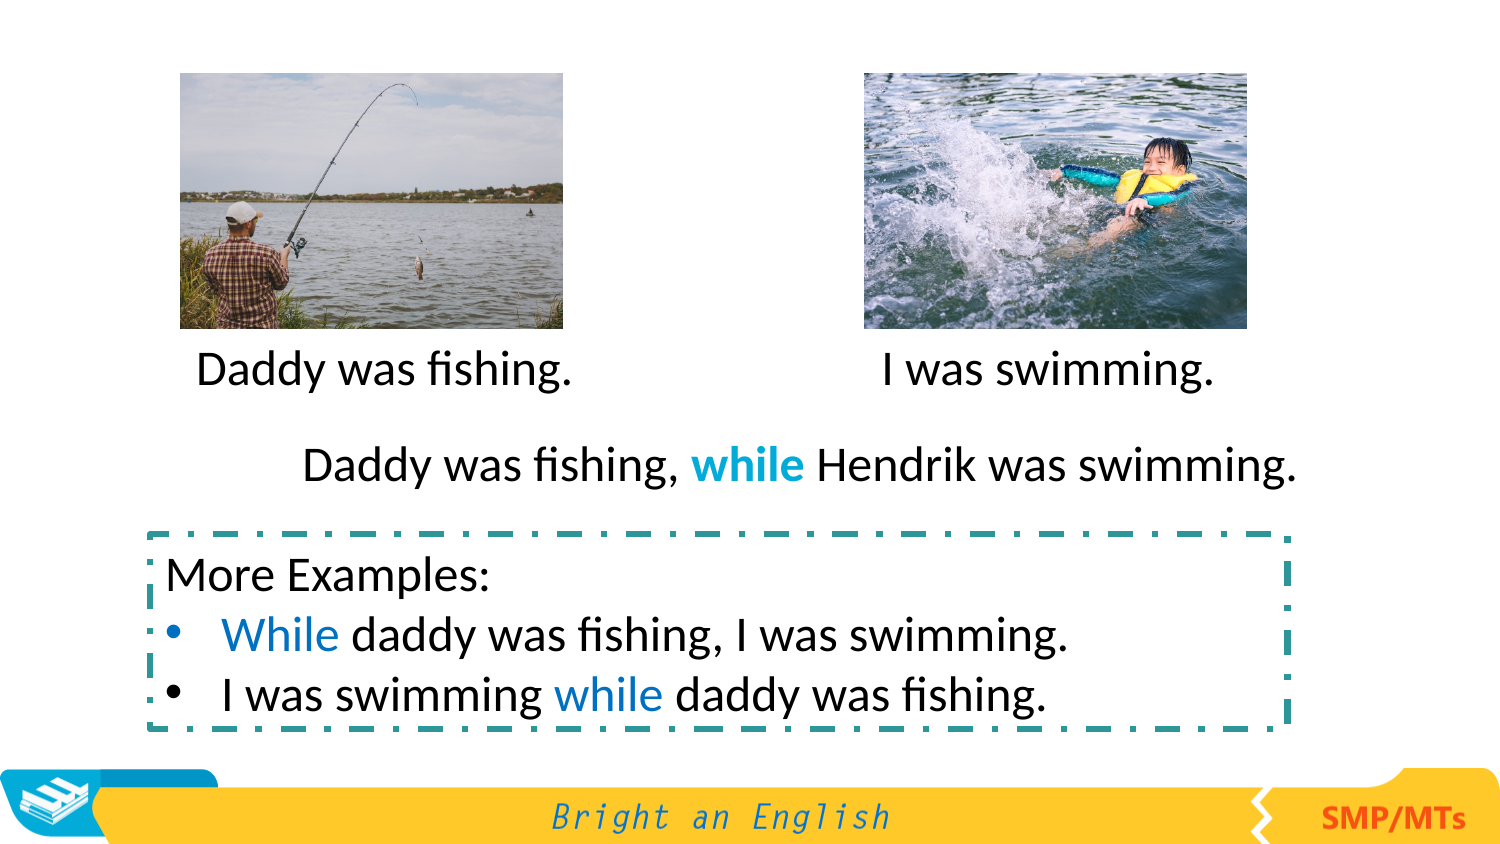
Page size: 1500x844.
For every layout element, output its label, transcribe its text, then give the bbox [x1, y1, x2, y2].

text_box Daddy was fishing. [181, 328, 589, 404]
picture [0, 768, 1500, 844]
picture [864, 73, 1248, 329]
text_box Daddy was fishing, while Hendrik was swimming. [287, 424, 1375, 500]
text_box I was swimming. [866, 337, 1231, 404]
picture [179, 73, 563, 329]
text_box More Examples: While daddy was fishing, I was swimming. I was swimming while daddy was fishing. [149, 534, 1288, 730]
picture [20, 778, 88, 823]
